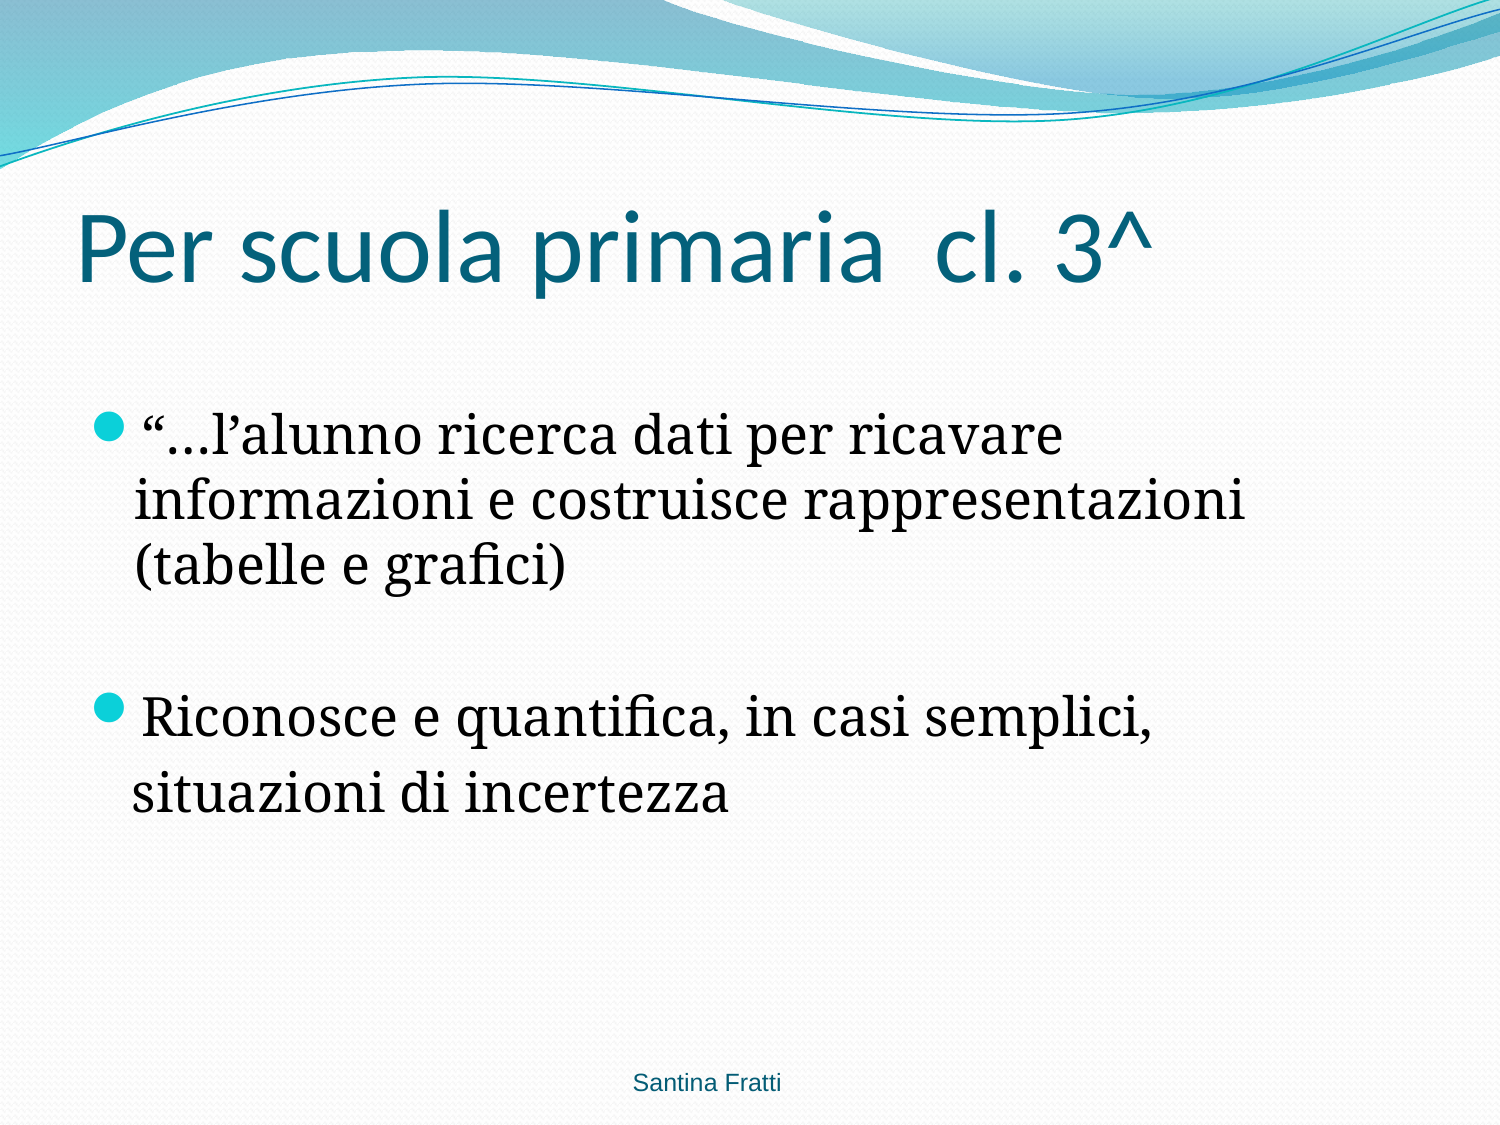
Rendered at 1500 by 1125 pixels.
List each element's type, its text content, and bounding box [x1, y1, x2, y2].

footer Santina Fratti [407, 1058, 1008, 1097]
list “…l’alunno ricerca dati per ricavare informazioni e costruisce rappresentazioni (tabelle e grafici) Riconosce e quantifica, in casi semplici, situazioni di incertezza [75, 317, 1425, 1038]
title Per scuola primaria cl. 3^ [75, 115, 1425, 303]
